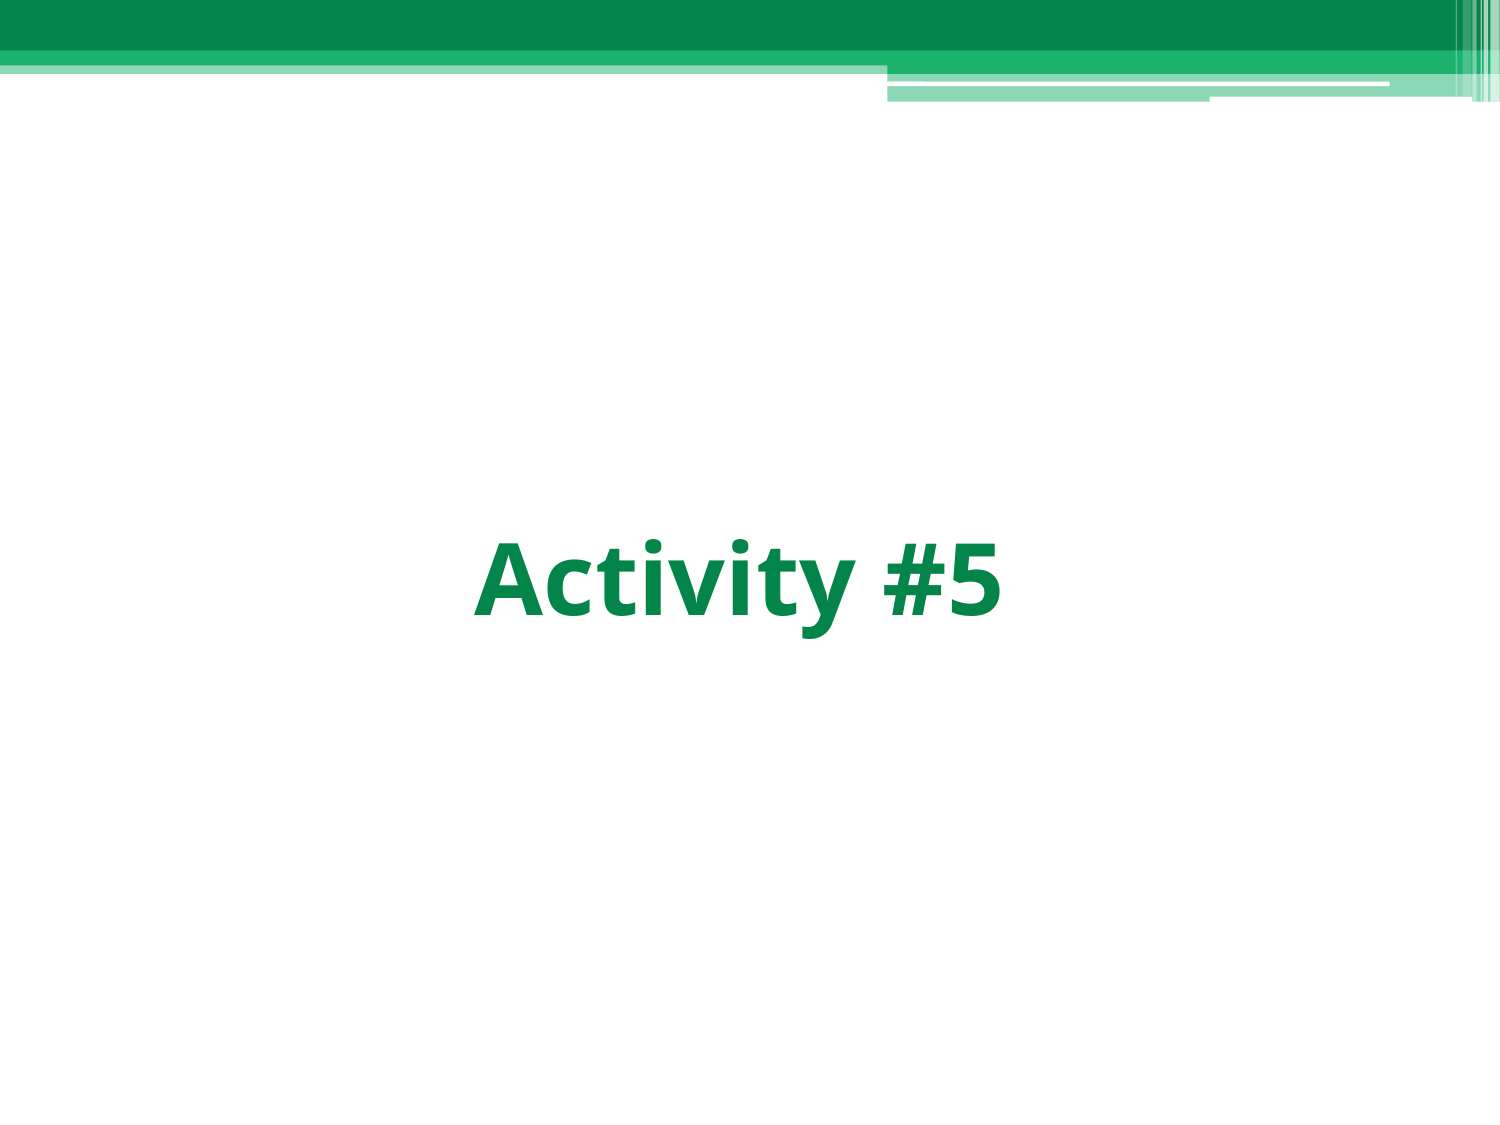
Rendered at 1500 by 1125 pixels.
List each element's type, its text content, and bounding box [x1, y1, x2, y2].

title Activity #5 [324, 487, 1155, 663]
